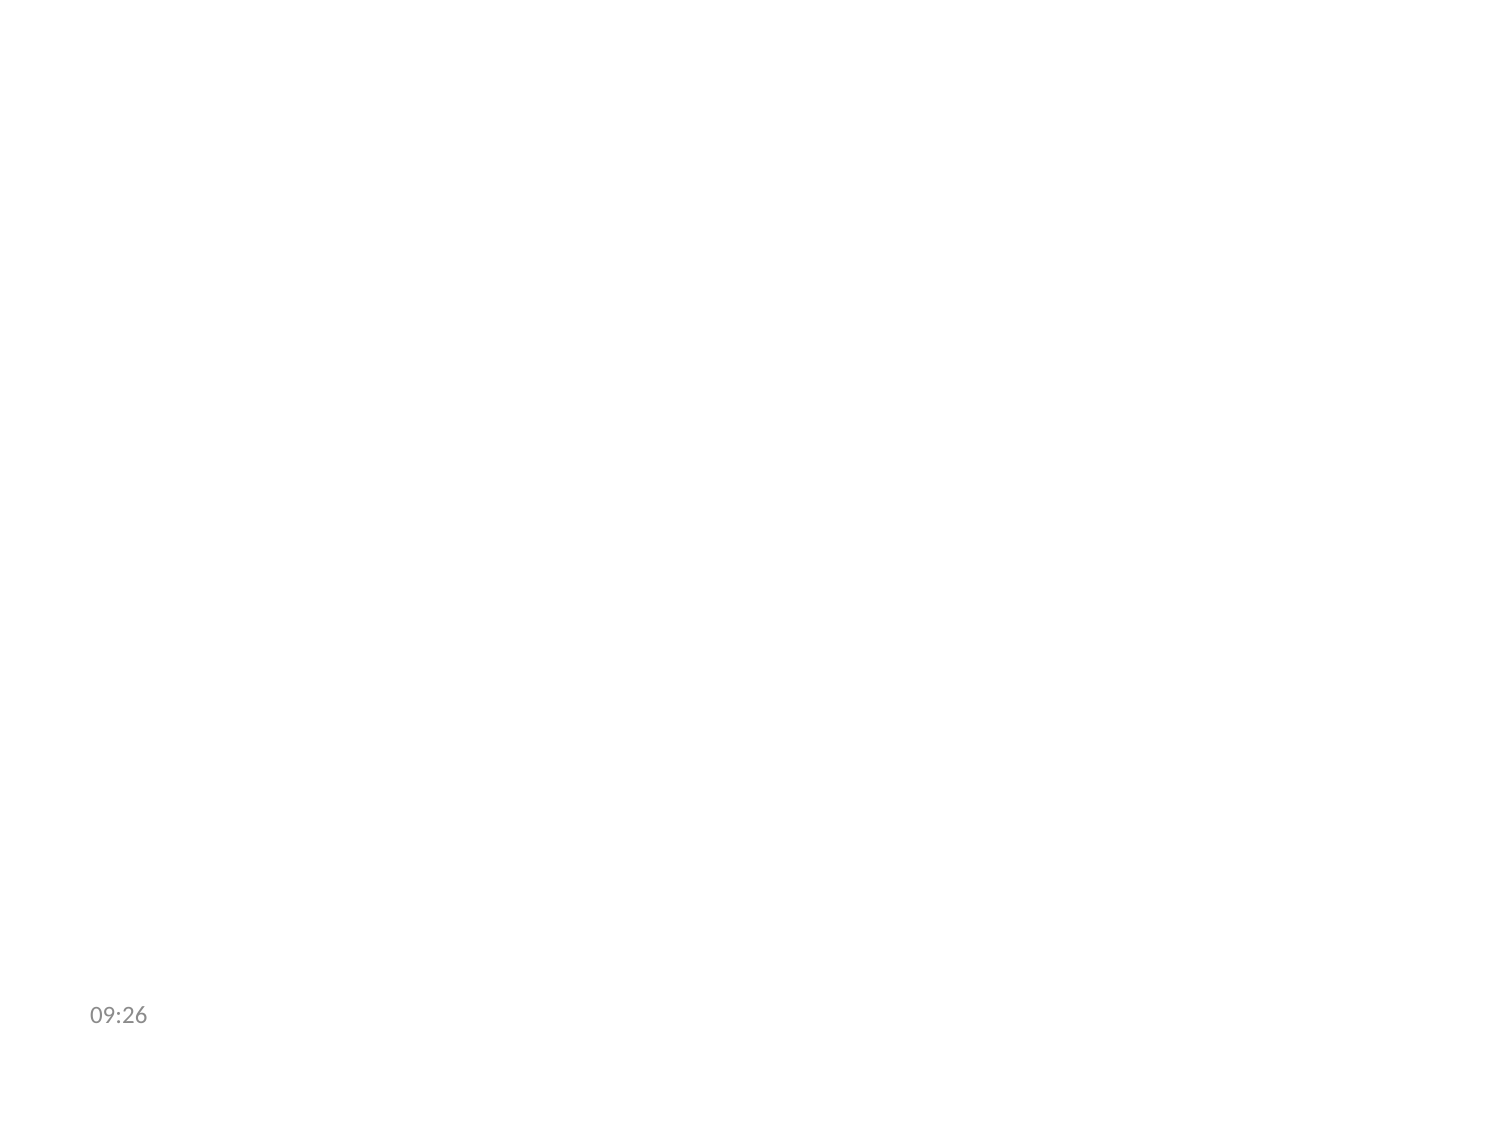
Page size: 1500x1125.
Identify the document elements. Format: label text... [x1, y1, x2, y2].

text_box 15:35 [75, 983, 425, 1044]
